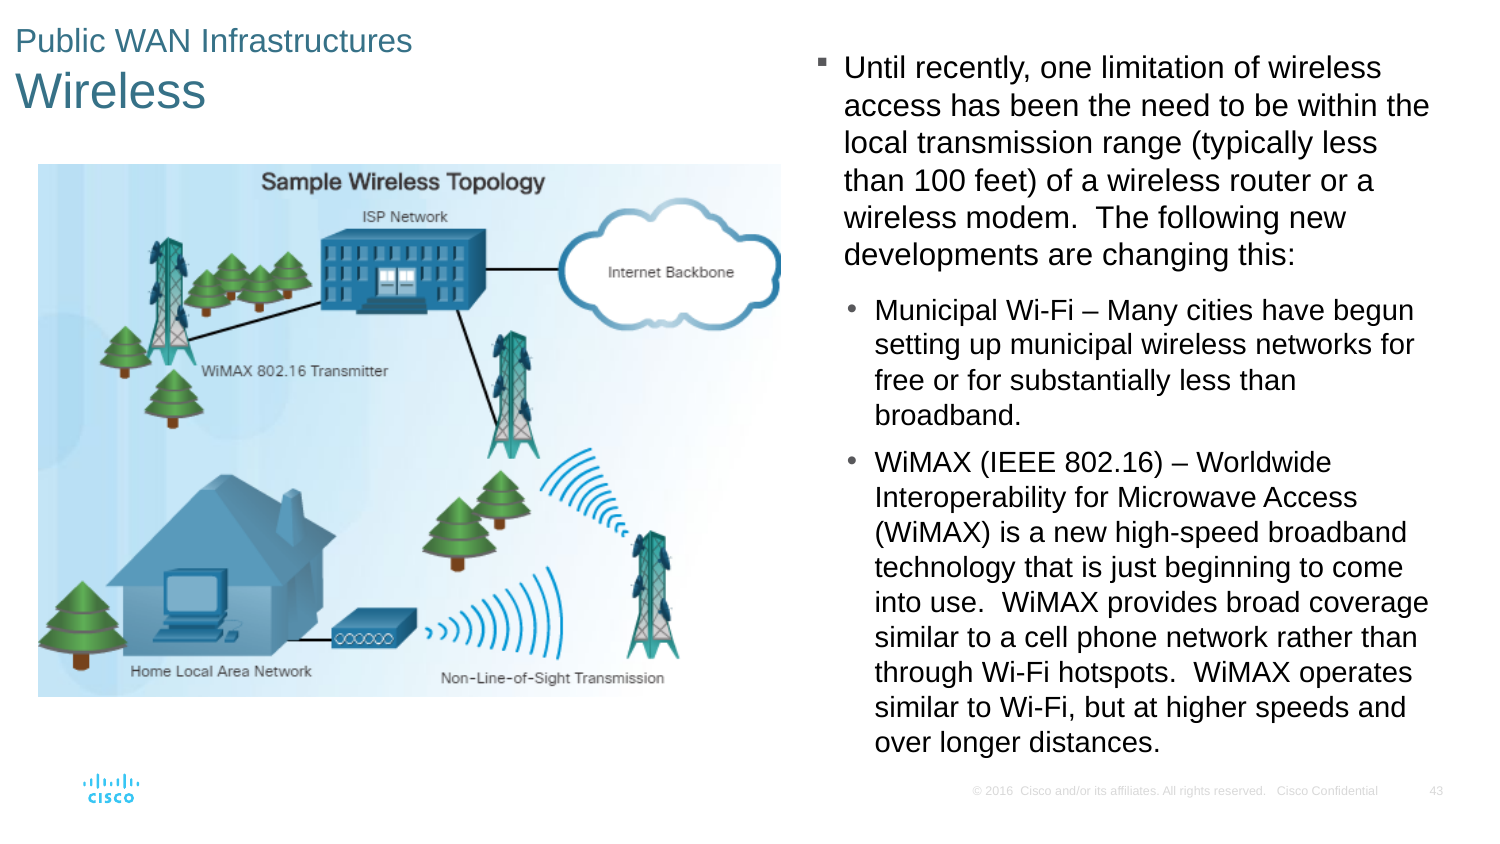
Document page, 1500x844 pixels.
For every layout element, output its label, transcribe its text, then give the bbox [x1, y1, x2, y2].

picture [38, 163, 781, 697]
title Public WAN Infrastructures Wireless [0, 6, 1035, 131]
list Until recently, one limitation of wireless access has been the need to be within the local transmission range (typically less than 100 feet) of a wireless router or a wireless modem. The following new developments are changing this: Municipal Wi-Fi – Many cities have begun setting up municipal wireless networks for free or for substantially less than broadband. WiMAX (IEEE 802.16) – Worldwide Interoperability for Microwave Access (WiMAX) is a new high-speed broadband technology that is just beginning to come into use. WiMAX provides broad coverage similar to a cell phone network rather than through Wi-Fi hotspots. WiMAX operates similar to Wi-Fi, but at higher speeds and over longer distances. [800, 39, 1473, 799]
